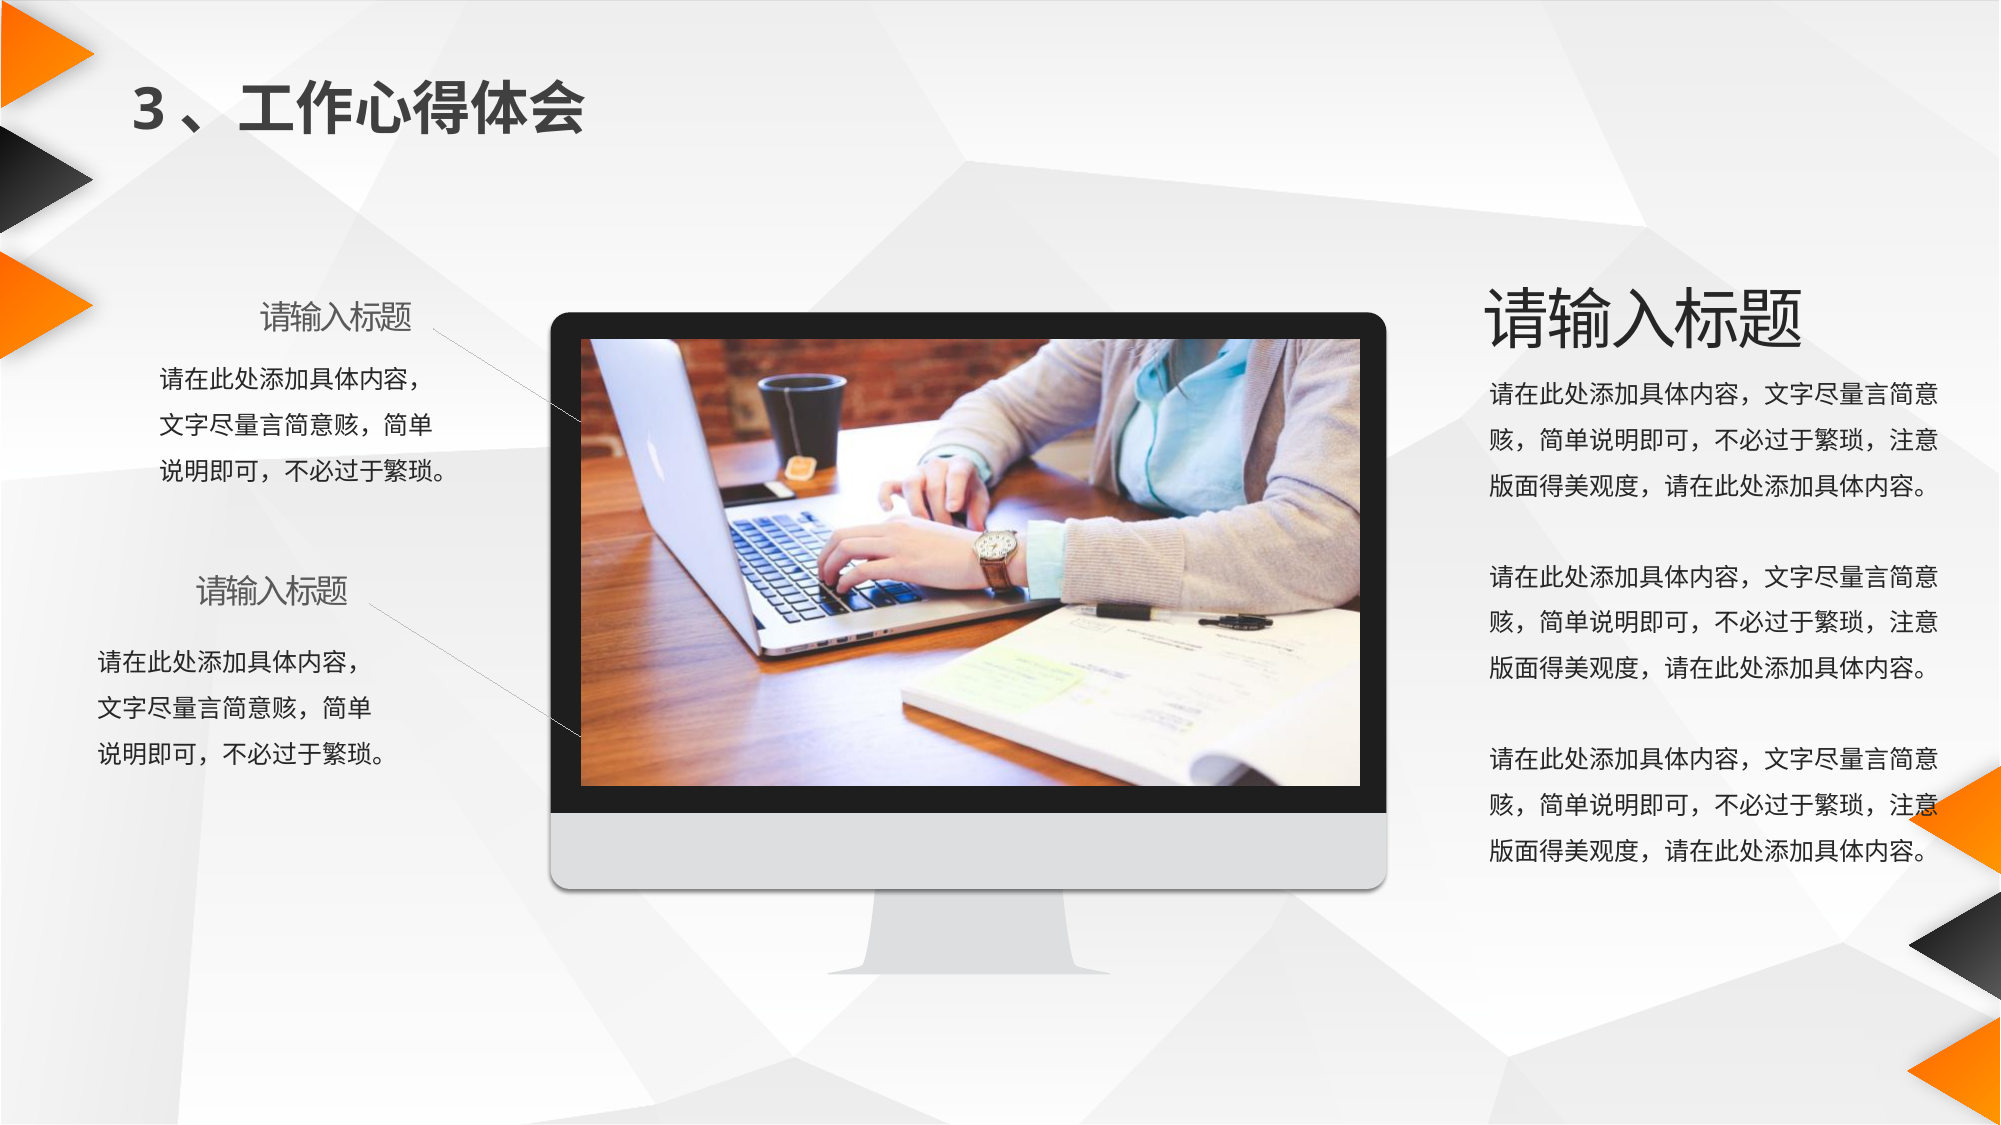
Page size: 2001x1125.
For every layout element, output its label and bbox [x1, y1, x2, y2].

picture [1, 0, 1999, 1125]
text_box [1775, 898, 2000, 993]
text_box [0, 132, 227, 227]
text_box [550, 312, 1387, 975]
